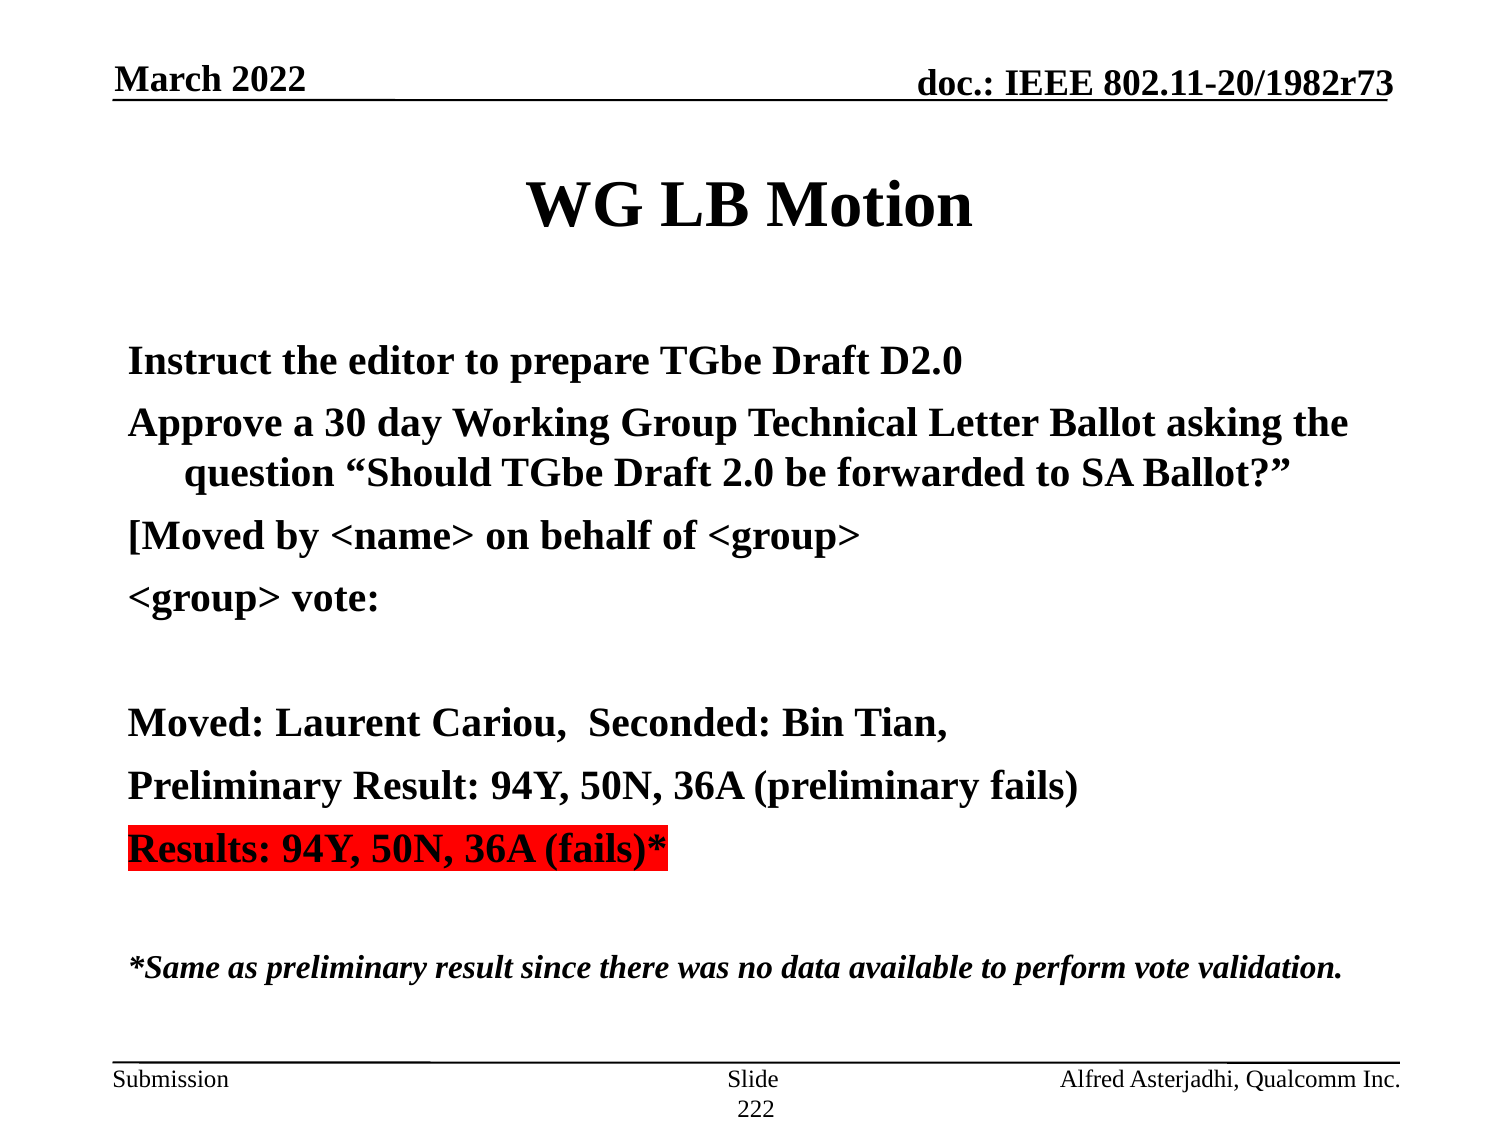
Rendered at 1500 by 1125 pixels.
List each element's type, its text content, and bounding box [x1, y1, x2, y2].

footer Alfred Asterjadhi, Qualcomm Inc. [878, 1061, 1402, 1093]
list Instruct the editor to prepare TGbe Draft D2.0 Approve a 30 day Working Group Technical Letter Ballot asking the question “Should TGbe Draft 2.0 be forwarded to SA Ballot?” [Moved by <name> on behalf of <group> <group> vote: Moved: Laurent Cariou, Seconded: Bin Tian, Preliminary Result: 94Y, 50N, 36A (preliminary fails) Results: 94Y, 50N, 36A (fails)* *Same as preliminary result since there was no data available to perform vote validation. [112, 324, 1388, 1000]
slide_number Slide 222 [712, 1061, 800, 1123]
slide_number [114, 54, 423, 100]
title WG LB Motion [112, 112, 1388, 288]
